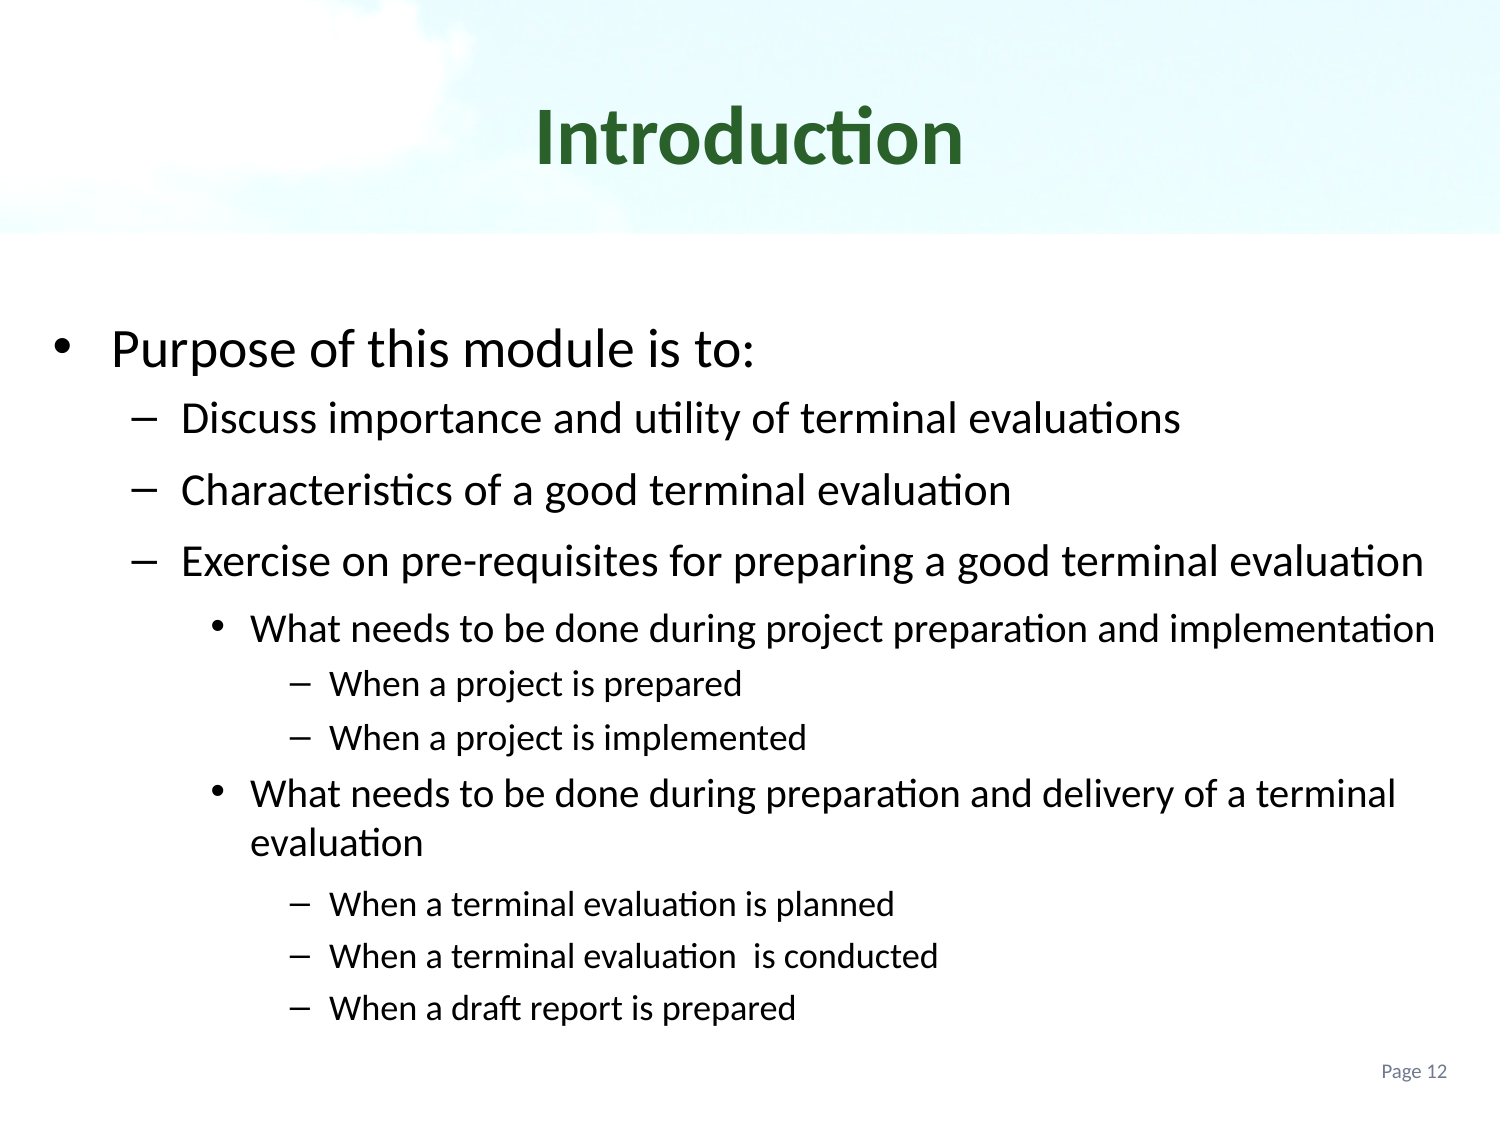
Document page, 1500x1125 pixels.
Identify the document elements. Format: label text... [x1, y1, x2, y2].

list Purpose of this module is to: Discuss importance and utility of terminal evaluations Characteristics of a good terminal evaluation Exercise on pre-requisites for preparing a good terminal evaluation What needs to be done during project preparation and implementation When a project is prepared When a project is implemented What needs to be done during preparation and delivery of a terminal evaluation When a terminal evaluation is planned When a terminal evaluation is conducted When a draft report is prepared [37, 249, 1463, 1050]
title Introduction [37, 37, 1463, 225]
